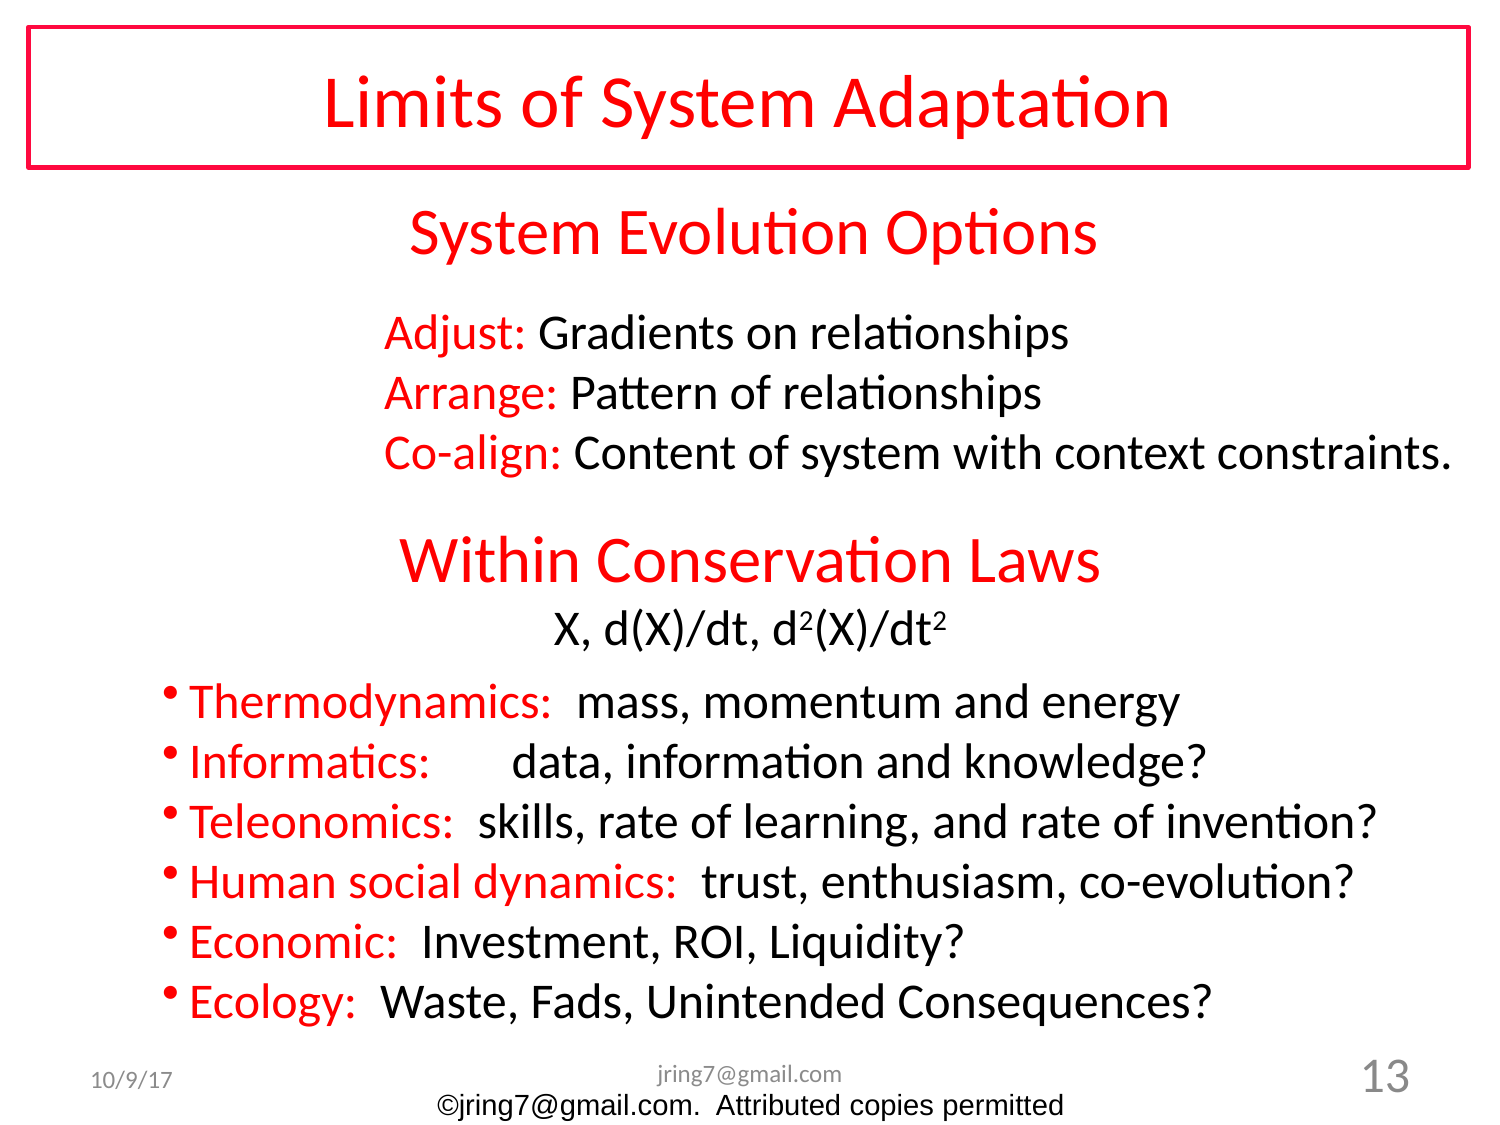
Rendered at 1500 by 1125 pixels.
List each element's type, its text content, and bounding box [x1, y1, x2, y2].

title Limits of System Adaptation [28, 27, 1469, 168]
text_box ©jring7@gmail.com. Attributed copies permitted [422, 1078, 1080, 1125]
footer jring7@gmail.com [512, 1042, 988, 1103]
text_box Thermodynamics: mass, momentum and energy Informatics: data, information and knowledge? Teleonomics: skills, rate of learning, and rate of invention? Human social dynamics: trust, enthusiasm, co-evolution? Economic: Investment, ROI, Liquidity? Ecology: Waste, Fads, Unintended Consequences? [118, 661, 1469, 1037]
text_box Adjust: Gradients on relationships Arrange: Pattern of relationships Co-align: Content of system with context constraints. [369, 292, 1468, 487]
slide_number 13 [1074, 1042, 1425, 1103]
text_box Within Conservation Laws X, d(X)/dt, d2(X)/dt2 [63, 507, 1438, 663]
text_box System Evolution Options [353, 180, 1156, 276]
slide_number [75, 1054, 209, 1103]
